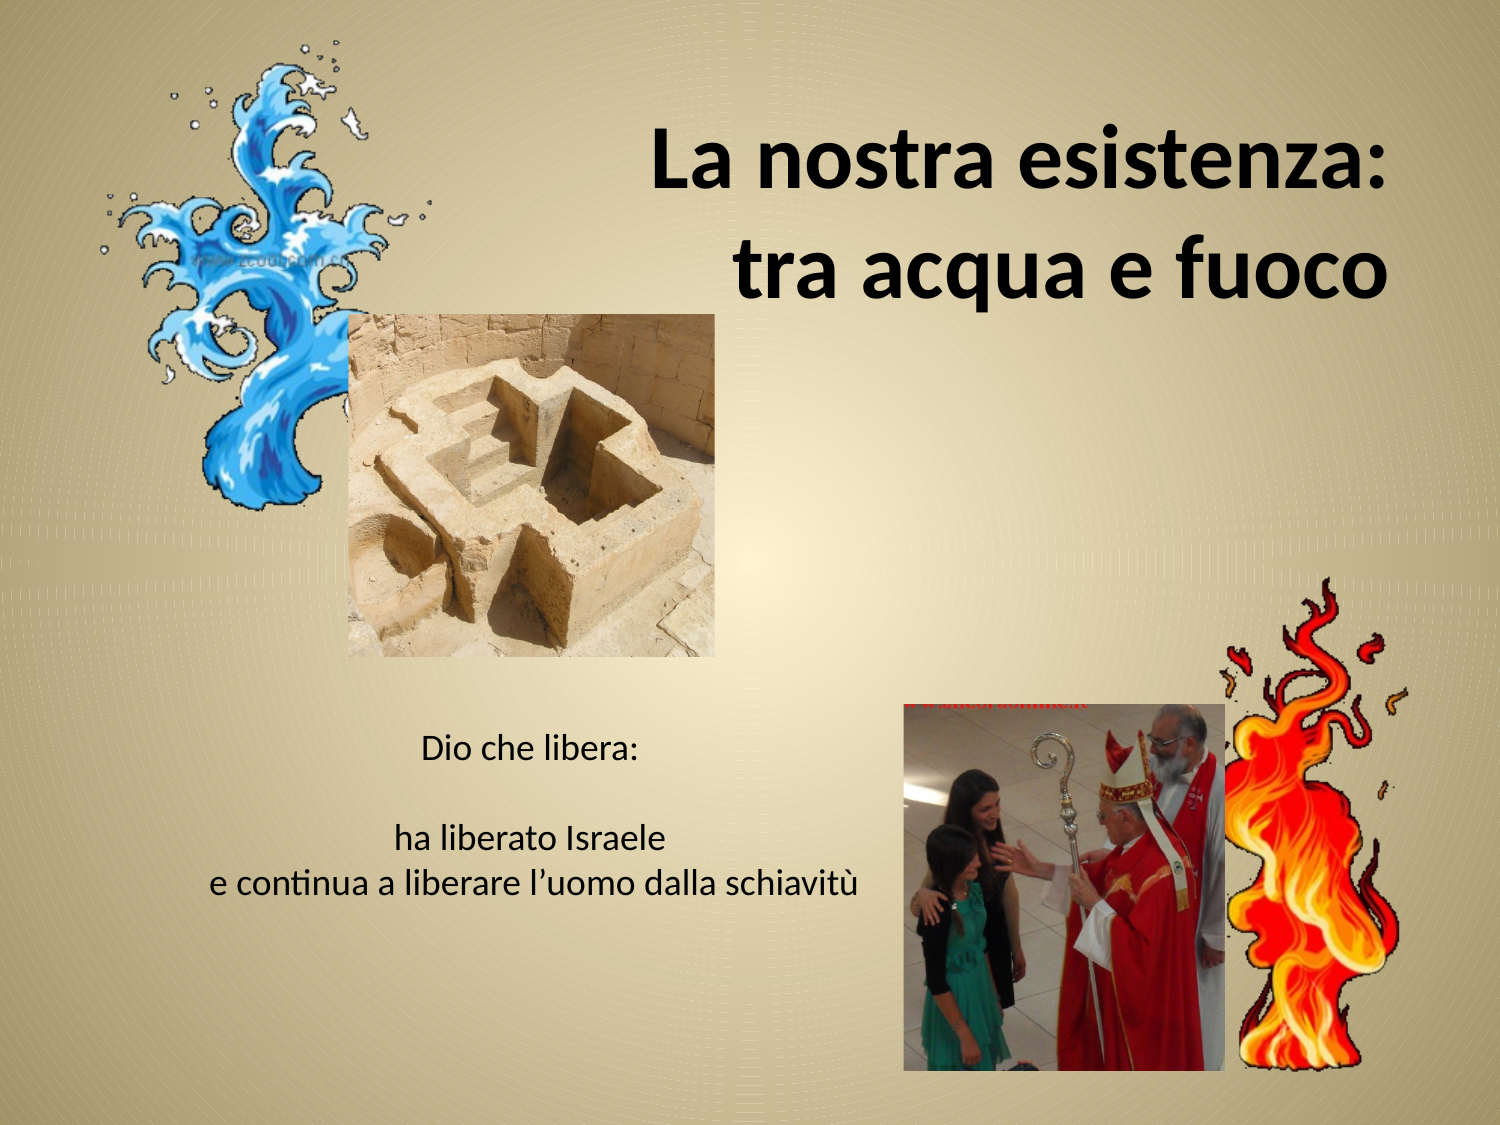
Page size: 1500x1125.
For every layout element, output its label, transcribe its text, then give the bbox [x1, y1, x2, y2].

text_box Dio che libera: ha liberato Israele e continua a liberare l’uomo dalla schiavitù [159, 715, 894, 911]
picture [100, 0, 715, 658]
text_box La nostra esistenza: tra acqua e fuoco [635, 89, 1426, 325]
picture [903, 550, 1412, 1083]
